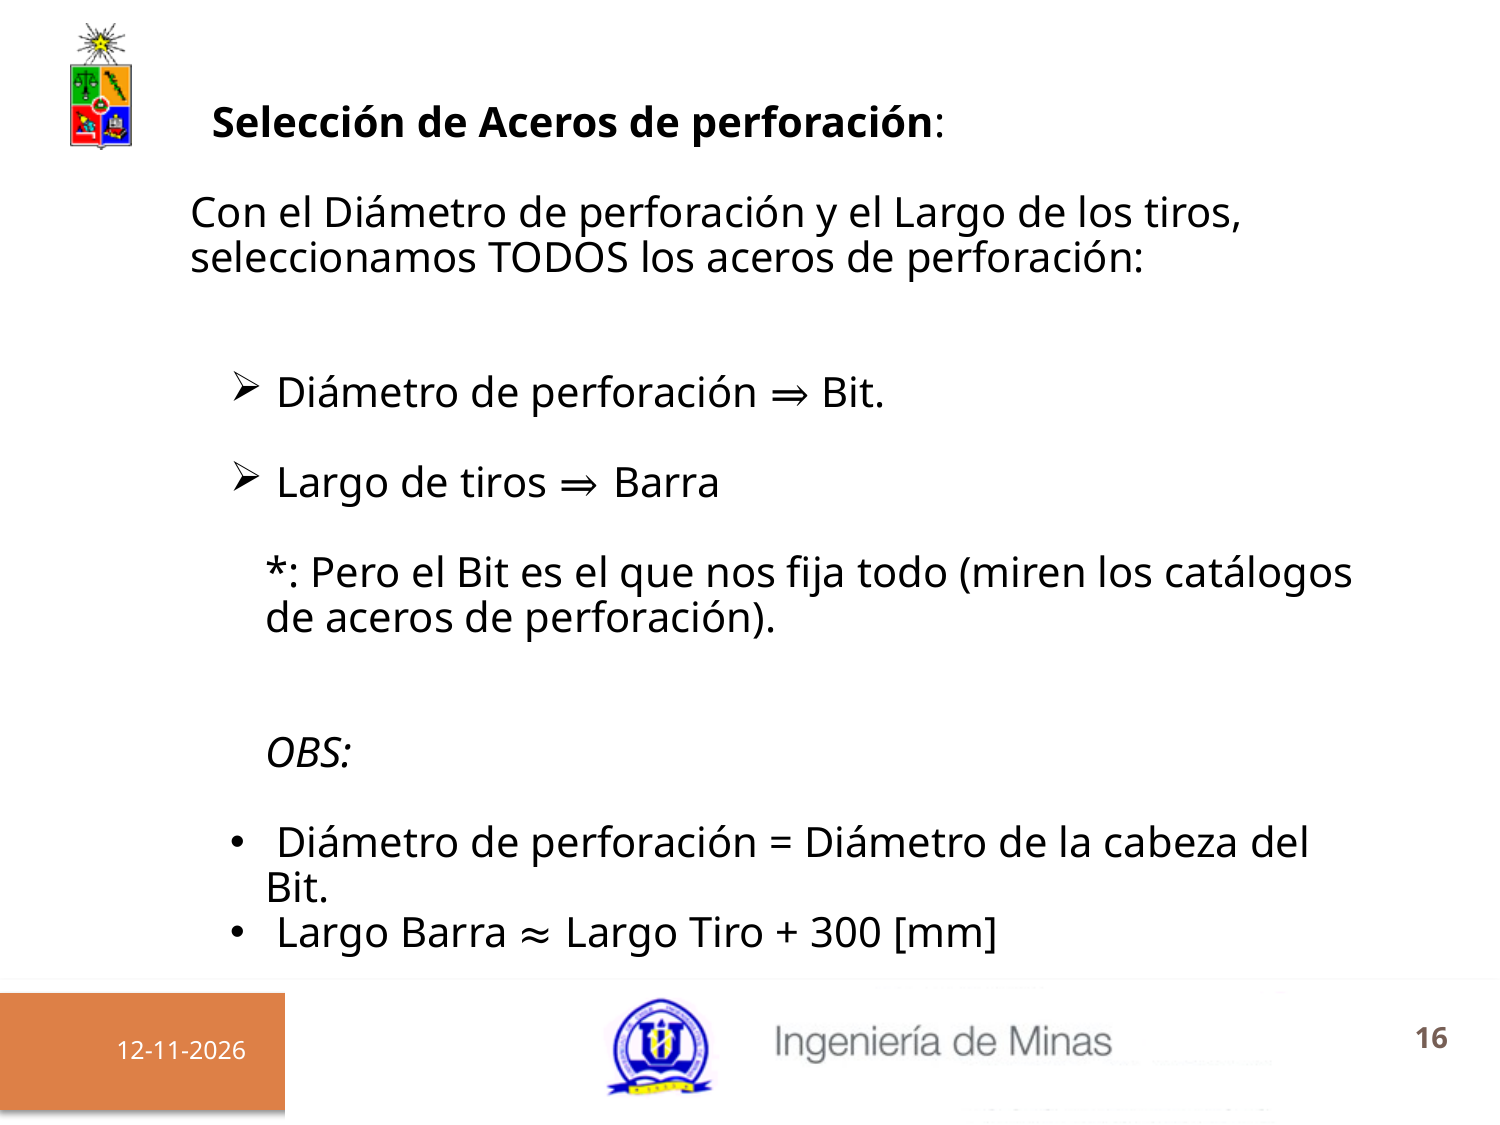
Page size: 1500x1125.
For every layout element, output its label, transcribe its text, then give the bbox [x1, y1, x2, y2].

picture [69, 23, 132, 151]
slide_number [12, 995, 279, 1108]
text_box Selección de Aceros de perforación: Con el Diámetro de perforación y el Largo de los tiros, seleccionamos TODOS los aceros de perforación: Diámetro de perforación ⇒ Bit. Largo de tiros ⇒ Barra *: Pero el Bit es el que nos fija todo (miren los catálogos de aceros de perforación). OBS: Diámetro de perforación = Diámetro de la cabeza del Bit. Largo Barra ≈ Largo Tiro + 300 [mm] [175, 93, 1395, 1054]
picture [285, 980, 1500, 1125]
